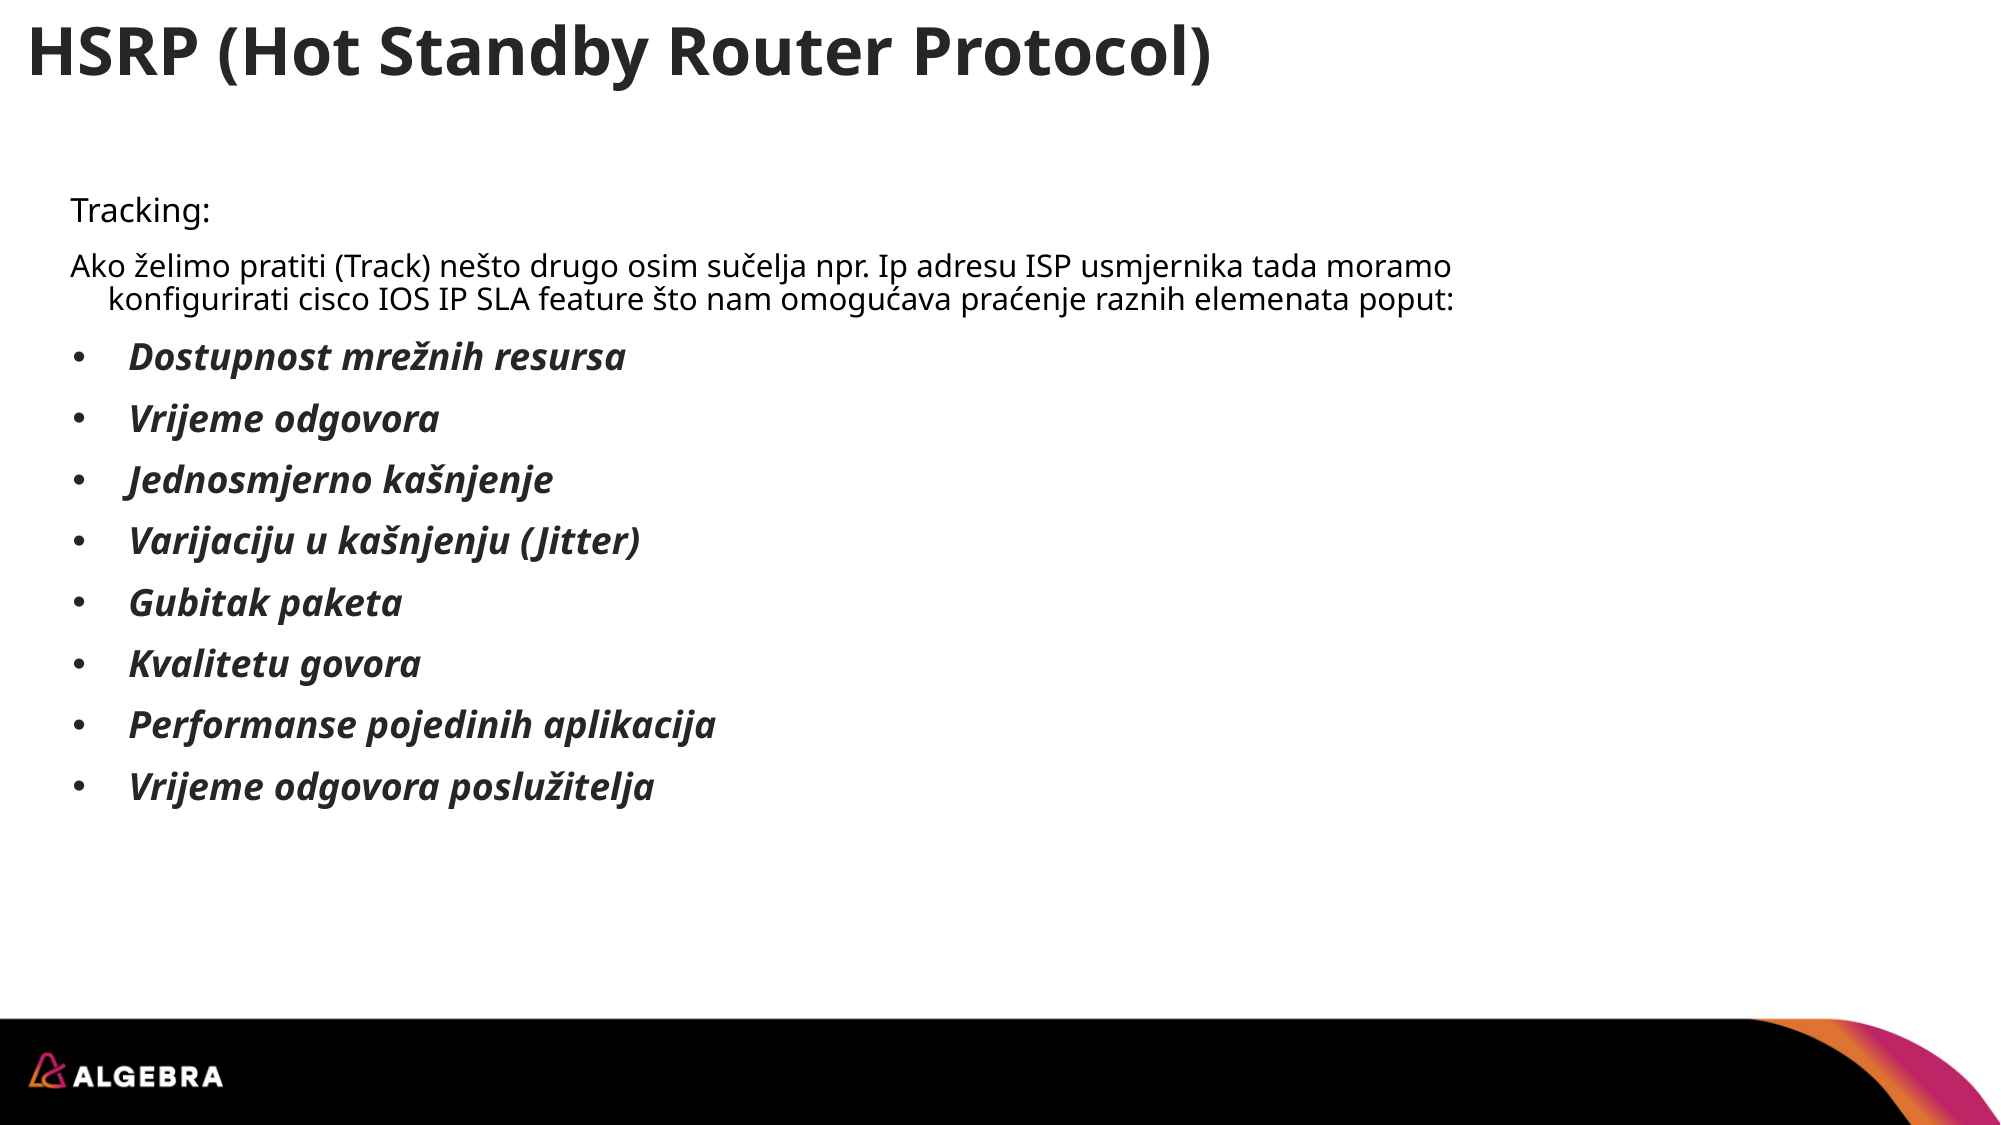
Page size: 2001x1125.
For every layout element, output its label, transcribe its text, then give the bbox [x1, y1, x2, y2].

picture [0, 0, 2001, 1125]
text_box Tracking: Ako želimo pratiti (Track) nešto drugo osim sučelja npr. Ip adresu ISP usmjernika tada moramo konfigurirati cisco IOS IP SLA feature što nam omogućava praćenje raznih elemenata poput: Dostupnost mrežnih resursa Vrijeme odgovora Jednosmjerno kašnjenje Varijaciju u kašnjenju (Jitter) Gubitak paketa Kvalitetu govora Performanse pojedinih aplikacija Vrijeme odgovora poslužitelja [55, 186, 1523, 1107]
title HSRP (Hot Standby Router Protocol) [11, 10, 1959, 187]
